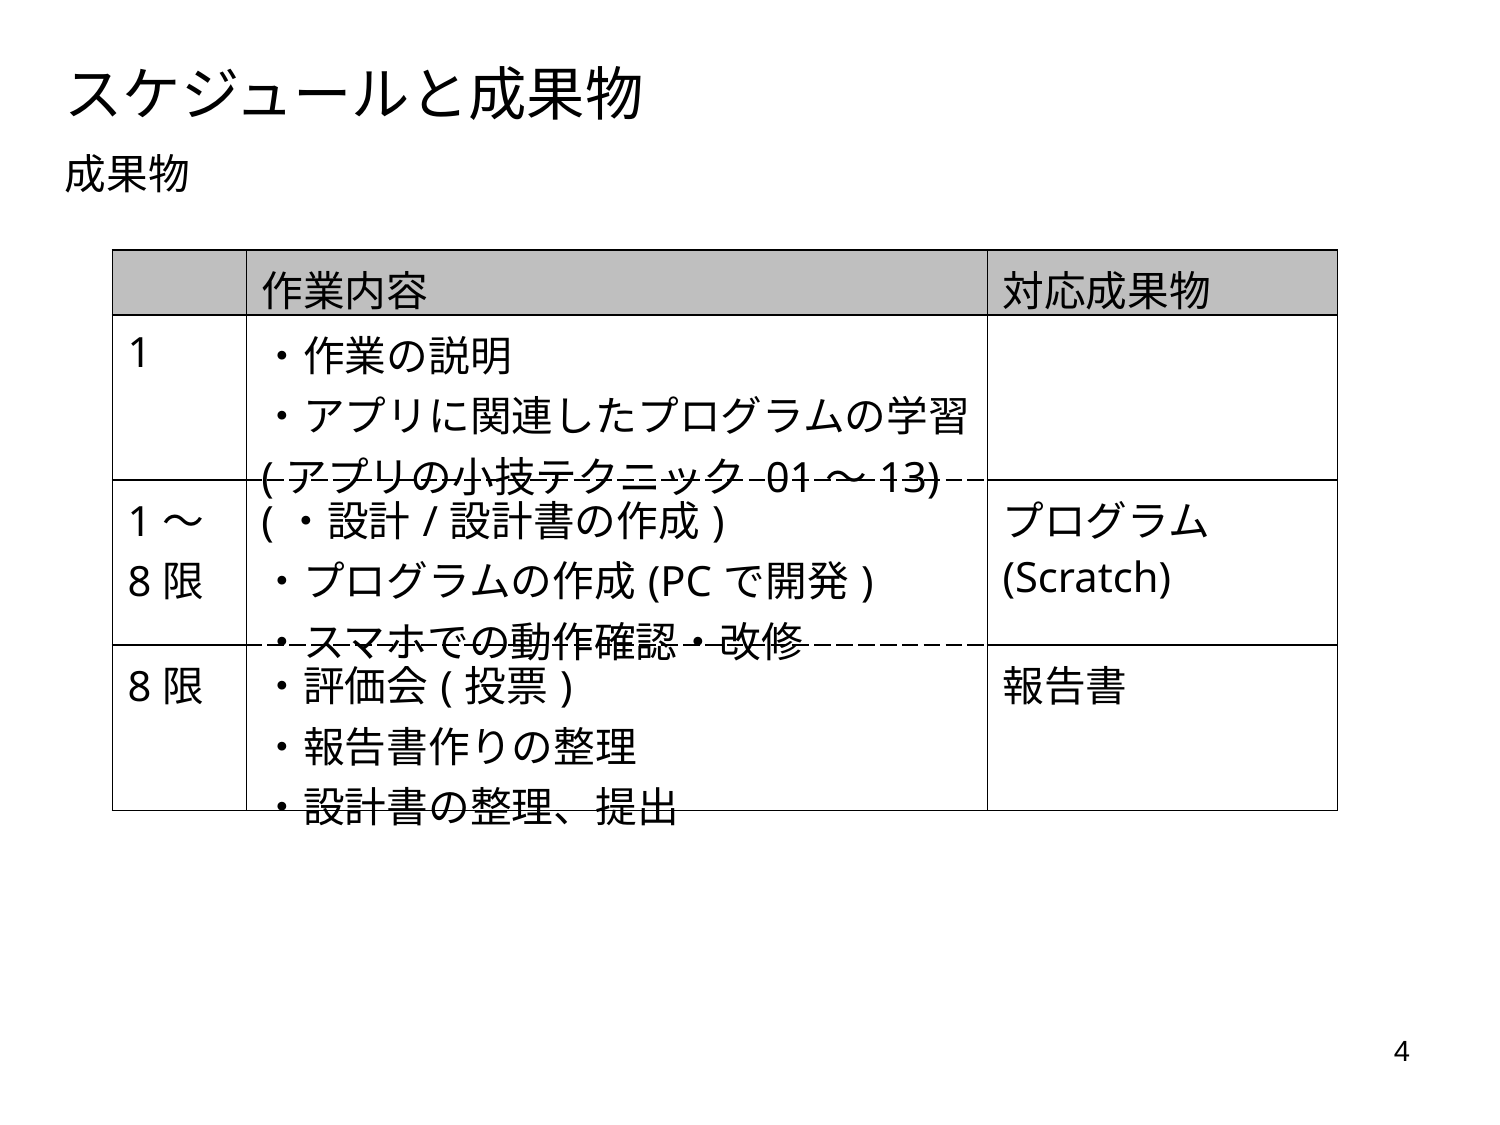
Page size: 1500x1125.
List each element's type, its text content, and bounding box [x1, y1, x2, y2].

table_cell (・設計/設計書の作成) ・プログラムの作成(PCで開発) ・スマホでの動作確認・改修 [247, 480, 987, 645]
table_cell 8限 [113, 646, 246, 810]
text_box スケジュールと成果物 成果物 [50, 50, 1450, 206]
table_cell ・作業の説明 ・アプリに関連したプログラムの学習 (アプリの小技テクニック 01～13) [247, 316, 987, 480]
table_header [113, 251, 246, 314]
table_header 対応成果物 [988, 251, 1337, 314]
table_cell 1～ 8限 [113, 481, 246, 644]
table_cell プログラム(Scratch) [988, 481, 1337, 644]
table_header 作業内容 [247, 251, 987, 314]
table_cell ・評価会(投票) ・報告書作りの整理 ・設計書の整理、提出 [247, 645, 987, 810]
slide_number 4 [1074, 1024, 1425, 1103]
table_cell 報告書 [988, 646, 1337, 810]
table_cell 1 [113, 316, 246, 479]
table_cell [988, 316, 1337, 479]
